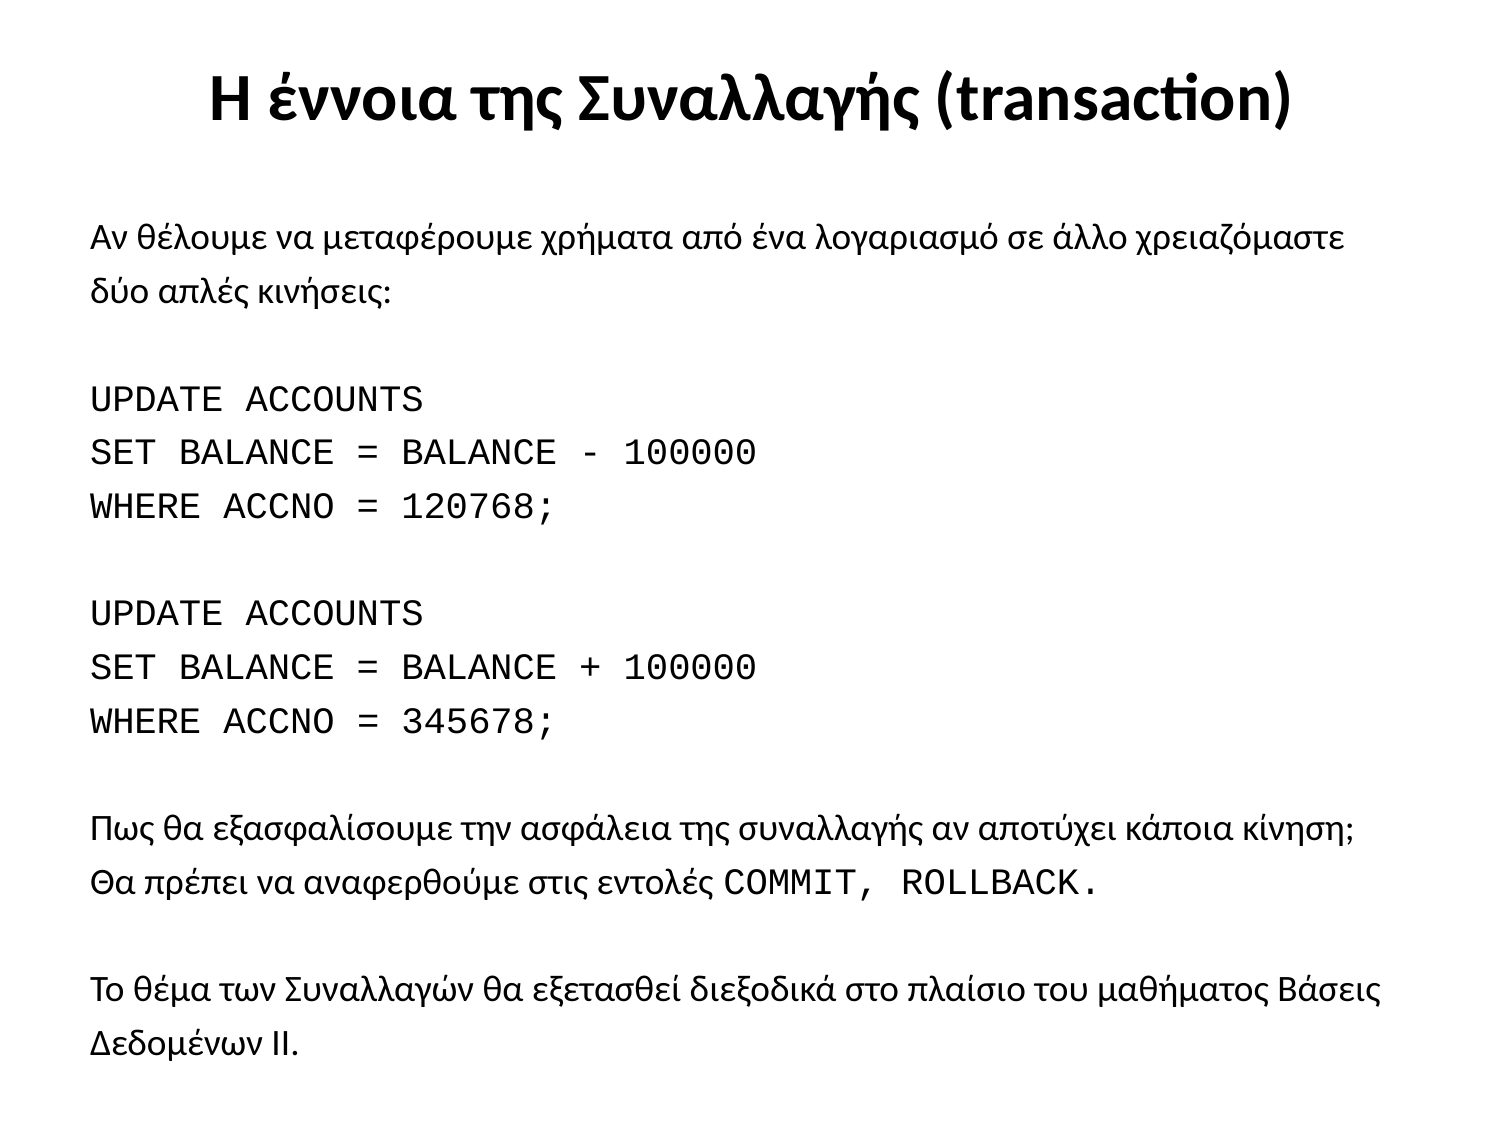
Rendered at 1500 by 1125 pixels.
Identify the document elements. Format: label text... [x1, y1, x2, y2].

list Αν θέλουμε να μεταφέρουμε χρήματα από ένα λογαριασμό σε άλλο χρειαζόμαστε δύο απλές κινήσεις: UPDATE ACCOUNTS SET BALANCE = BALANCE - 100000 WHERE ACCNO = 120768; UPDATE ACCOUNTS SET BALANCE = BALANCE + 100000 WHERE ACCNO = 345678; Πως θα εξασφαλίσουμε την ασφάλεια της συναλλαγής αν αποτύχει κάποια κίνηση; Θα πρέπει να αναφερθούμε στις εντολές COMMIT, ROLLBACK. Το θέμα των Συναλλαγών θα εξετασθεί διεξοδικά στο πλαίσιο του μαθήματος Βάσεις Δεδομένων ΙΙ. [75, 196, 1425, 1083]
title Η έννοια της Συναλλαγής (transaction) [76, 19, 1427, 169]
